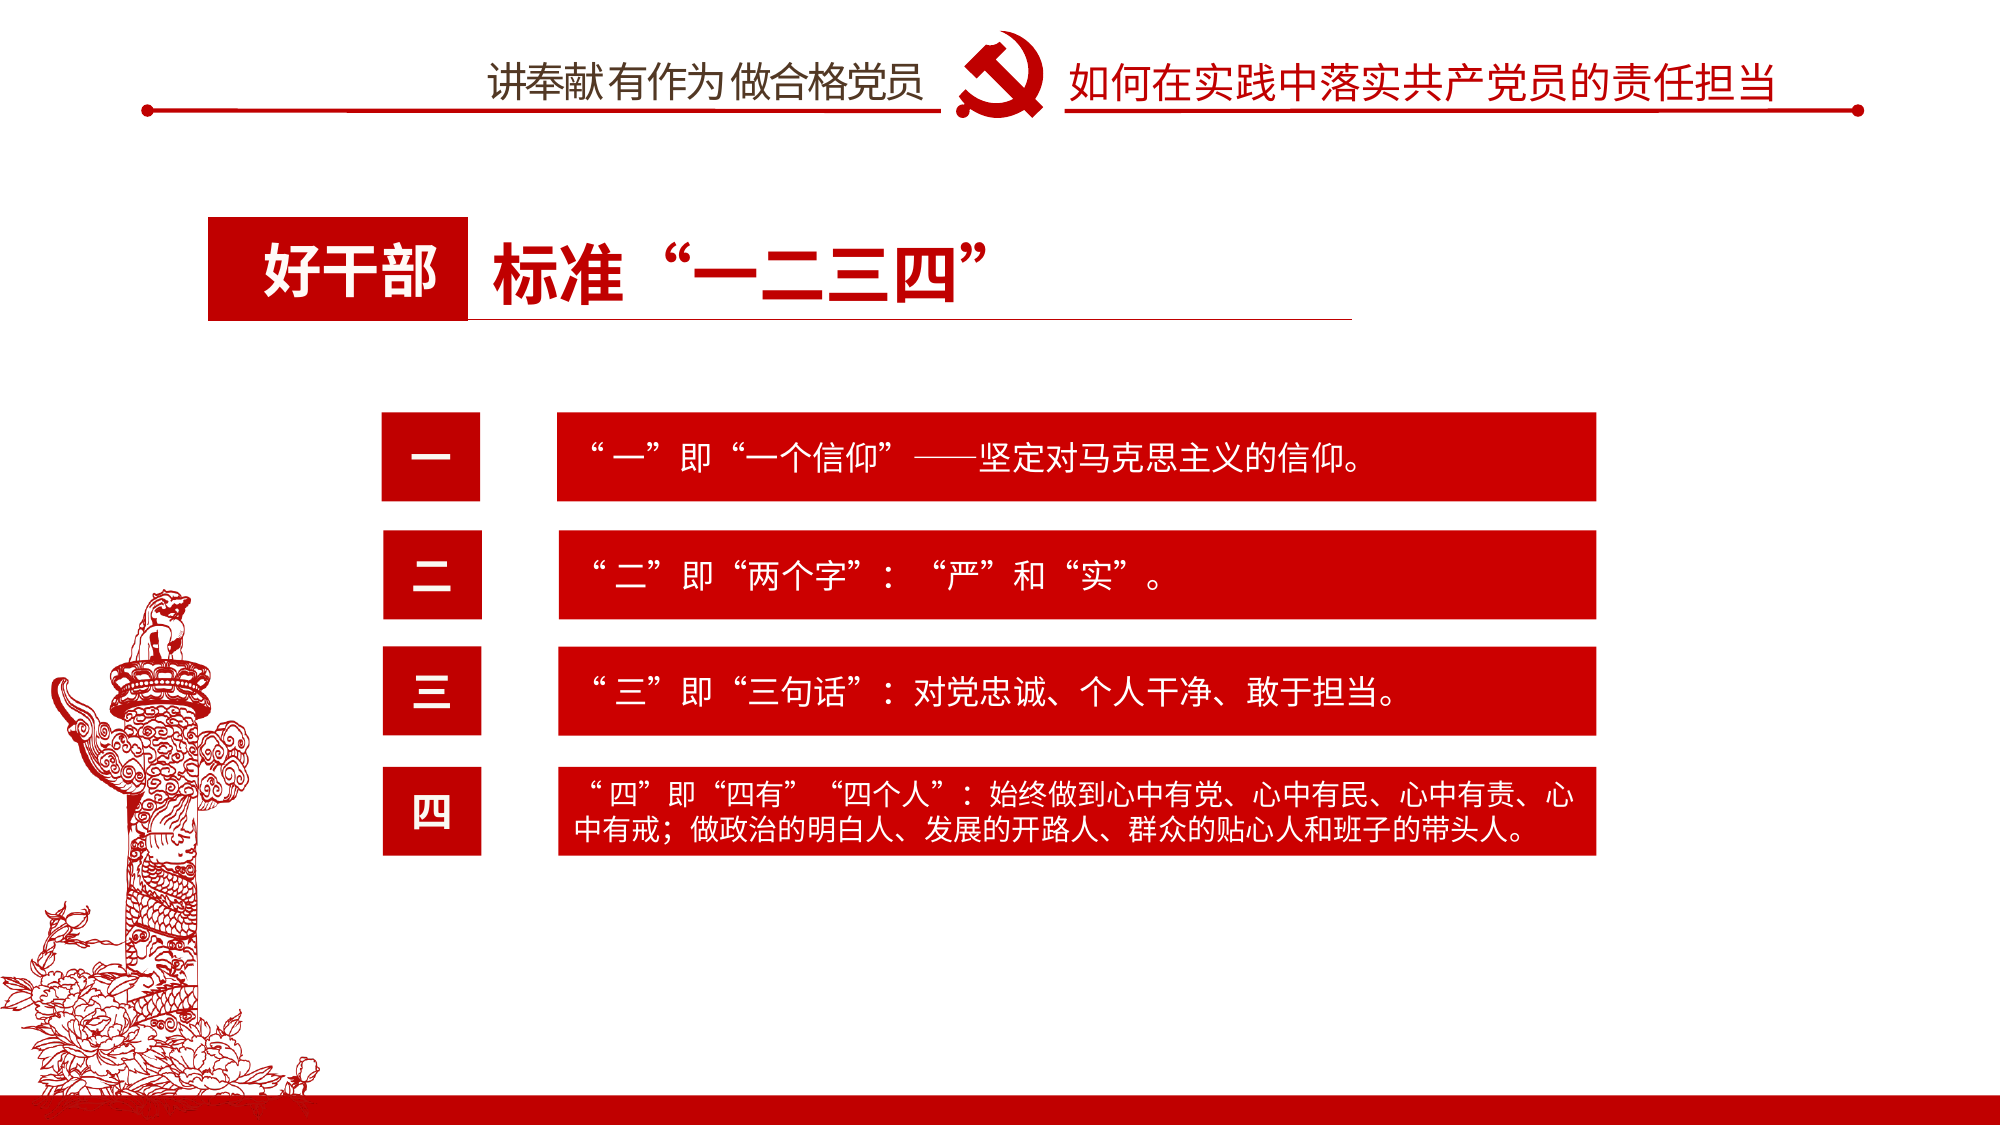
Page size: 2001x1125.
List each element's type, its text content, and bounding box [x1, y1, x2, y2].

picture [0, 589, 320, 1121]
text_box “三”即“三句话”：对党忠诚、个人干净、敢于担当。 [557, 646, 1597, 737]
text_box “二”即“两个字”：“严”和“实”。 [558, 529, 1597, 620]
text_box 一 [381, 411, 481, 502]
text_box “一”即“一个信仰”——坚定对马克思主义的信仰。 [556, 411, 1597, 502]
text_box 如何在实践中落实共产党员的责任担当 [1053, 49, 1955, 115]
text_box 二 [382, 529, 483, 620]
text_box 四 [382, 766, 482, 857]
text_box “四”即“四有”“四个人”：始终做到心中有党、心中有民、心中有责、心中有戒；做政治的明白人、发展的开路人、群众的贴心人和班子的带头人。 [557, 766, 1597, 857]
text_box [209, 217, 493, 320]
text_box 标准“一二三四” [493, 244, 1331, 302]
text_box 三 [382, 645, 482, 736]
